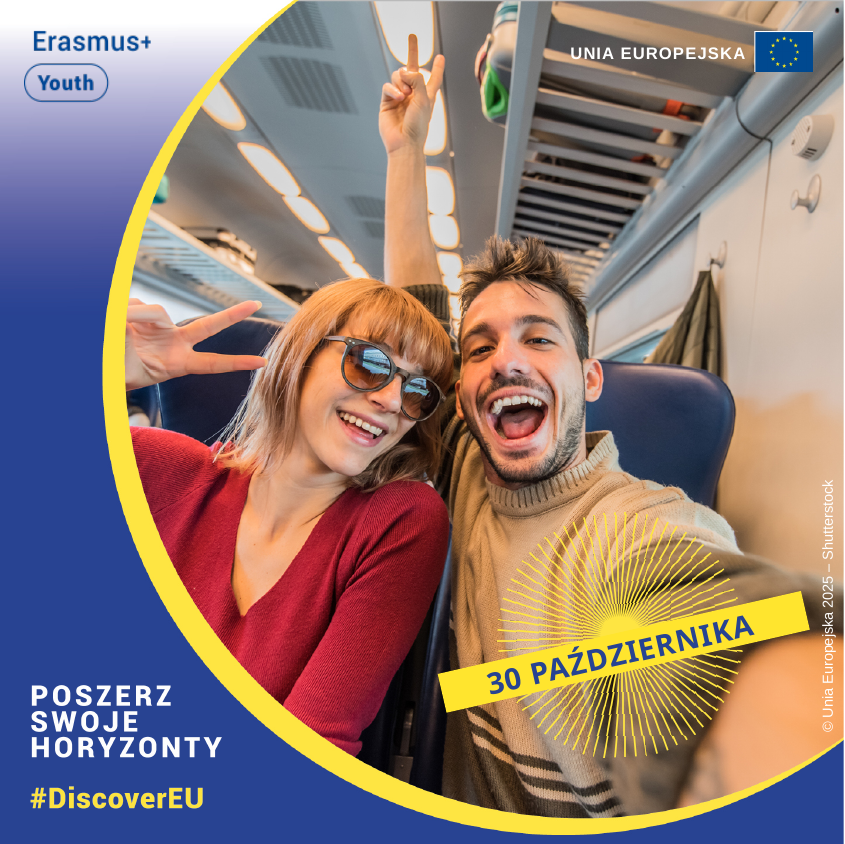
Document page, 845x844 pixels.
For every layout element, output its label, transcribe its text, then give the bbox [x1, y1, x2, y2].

list 30 października [437, 590, 810, 713]
picture [0, 0, 844, 844]
